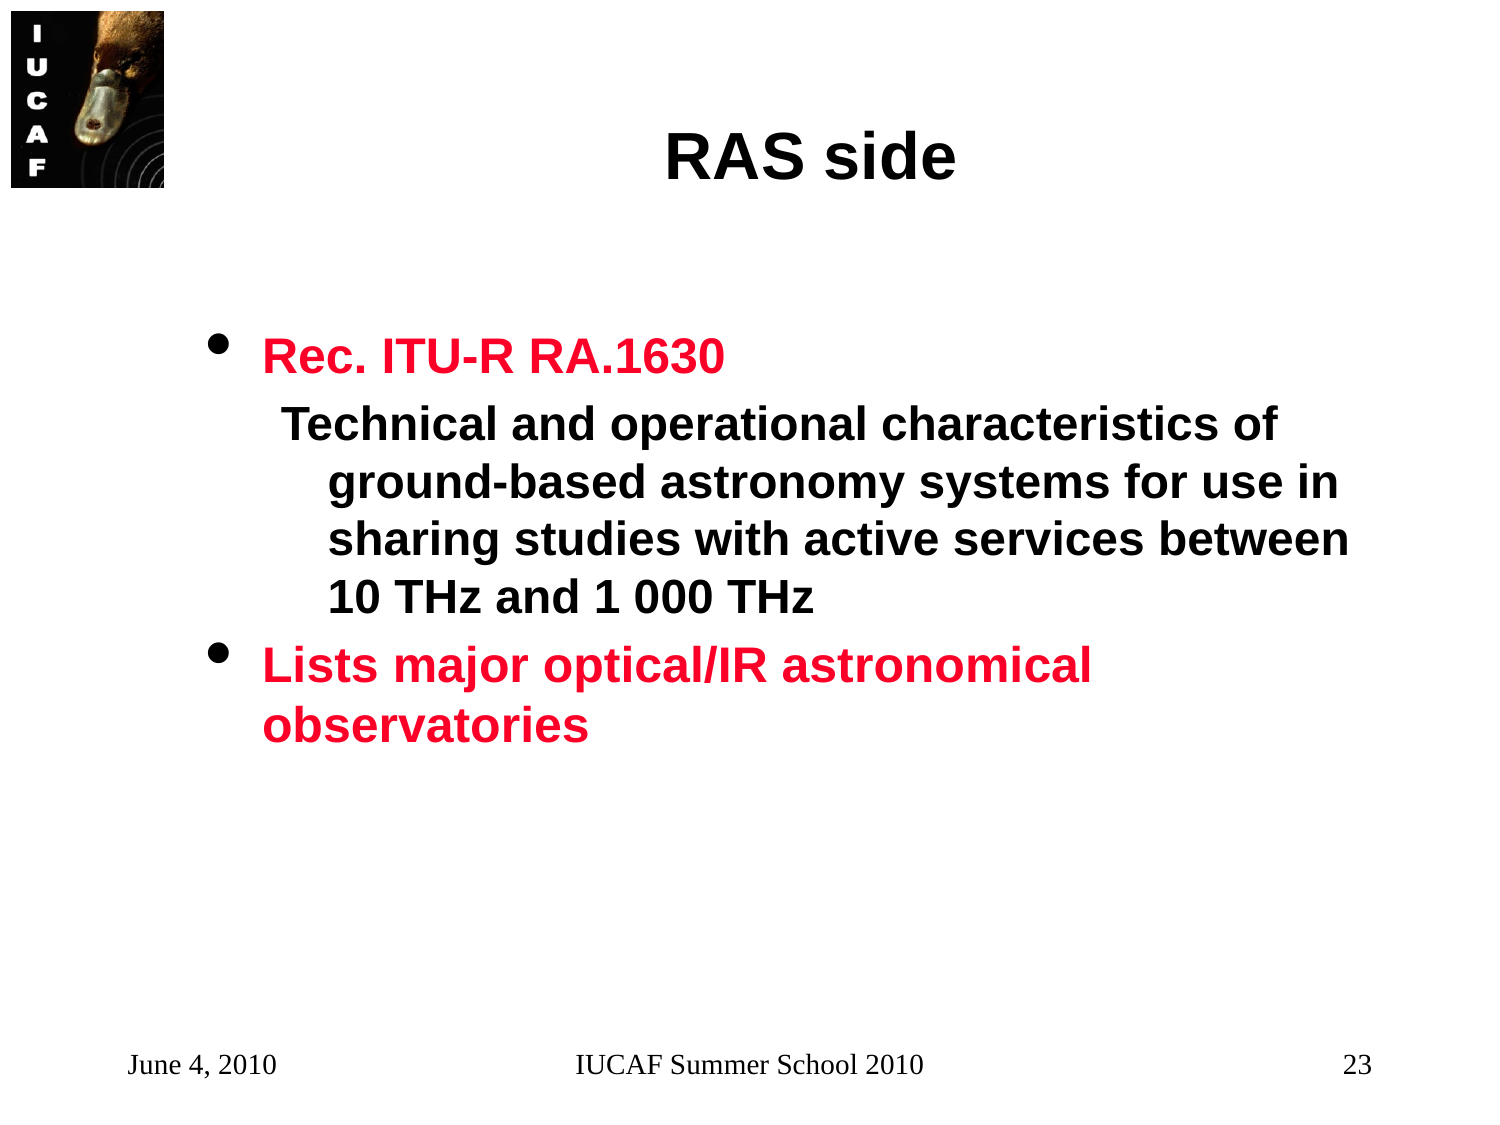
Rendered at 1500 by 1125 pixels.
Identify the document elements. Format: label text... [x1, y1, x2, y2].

title RAS side [174, 59, 1448, 248]
picture [11, 11, 164, 188]
list Rec. ITU-R RA.1630 Technical and operational characteristics of ground-based astronomy systems for use in sharing studies with active services between 10 THz and 1 000 THz Lists major optical/IR astronomical observatories [190, 315, 1435, 991]
footer IUCAF Summer School 2010 [512, 1024, 988, 1101]
slide_number 23 [1074, 1024, 1388, 1101]
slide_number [112, 1024, 426, 1101]
